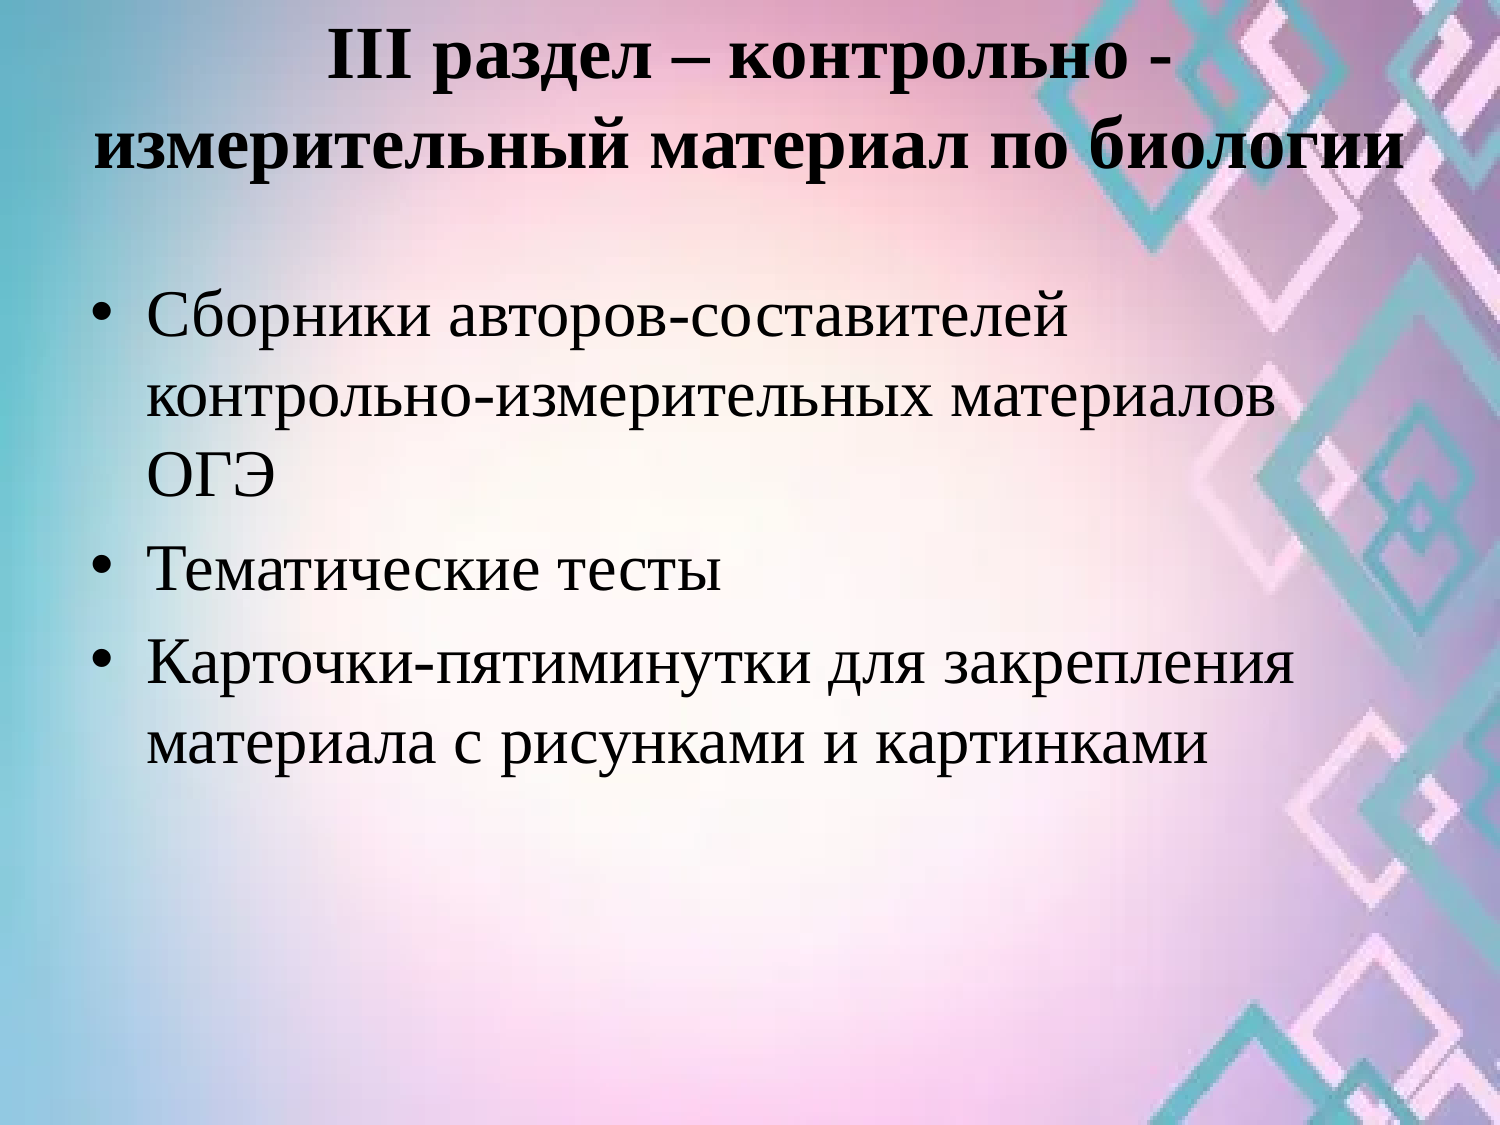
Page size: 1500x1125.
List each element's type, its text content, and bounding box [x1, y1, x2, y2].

title III раздел – контрольно - измерительный материал по биологии [75, 45, 1425, 233]
list Сборники авторов-составителей контрольно-измерительных материалов ОГЭ Тематические тесты Карточки-пятиминутки для закрепления материала с рисунками и картинками [75, 262, 1425, 1005]
picture [0, 0, 1500, 1125]
